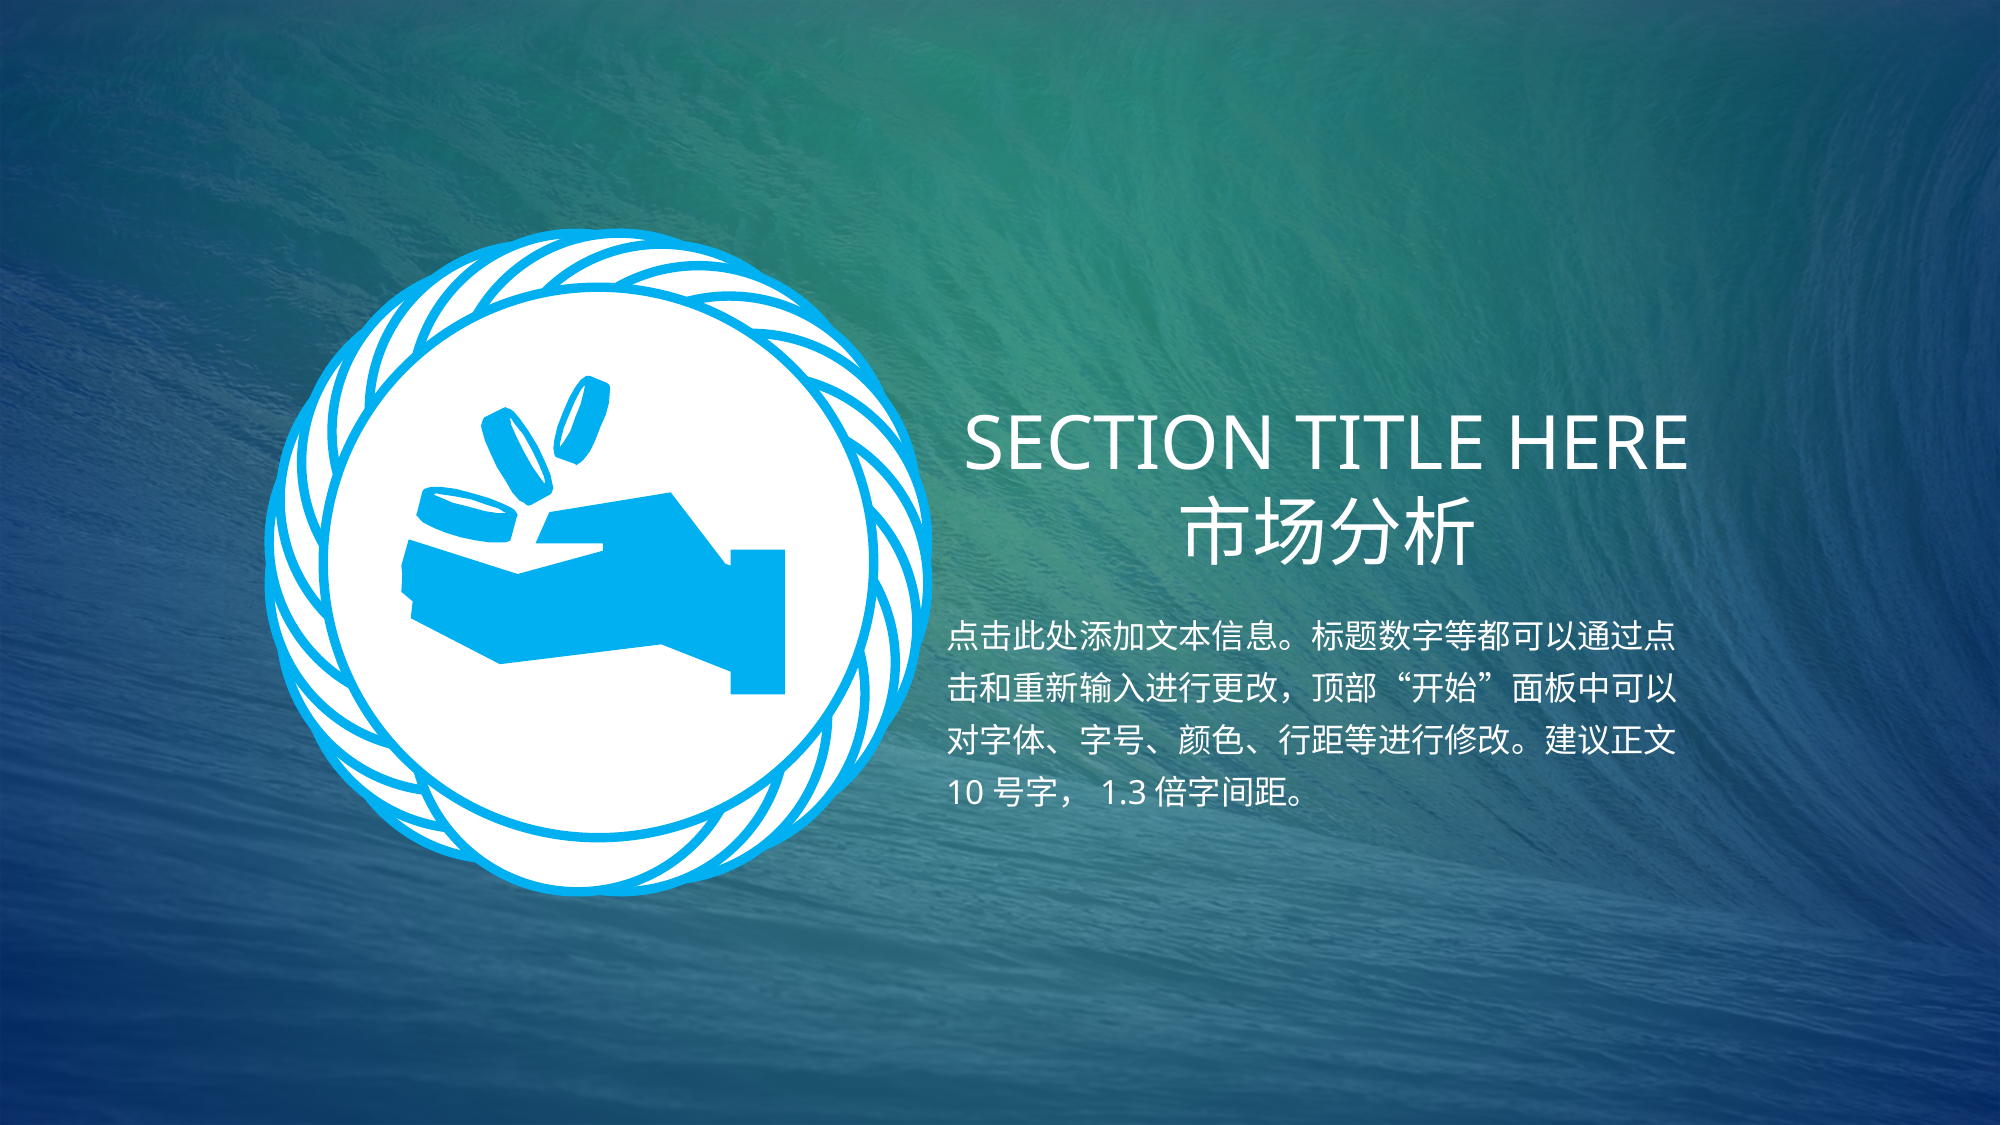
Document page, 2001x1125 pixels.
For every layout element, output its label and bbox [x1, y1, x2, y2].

text_box [267, 231, 930, 894]
text_box [925, 386, 1729, 822]
